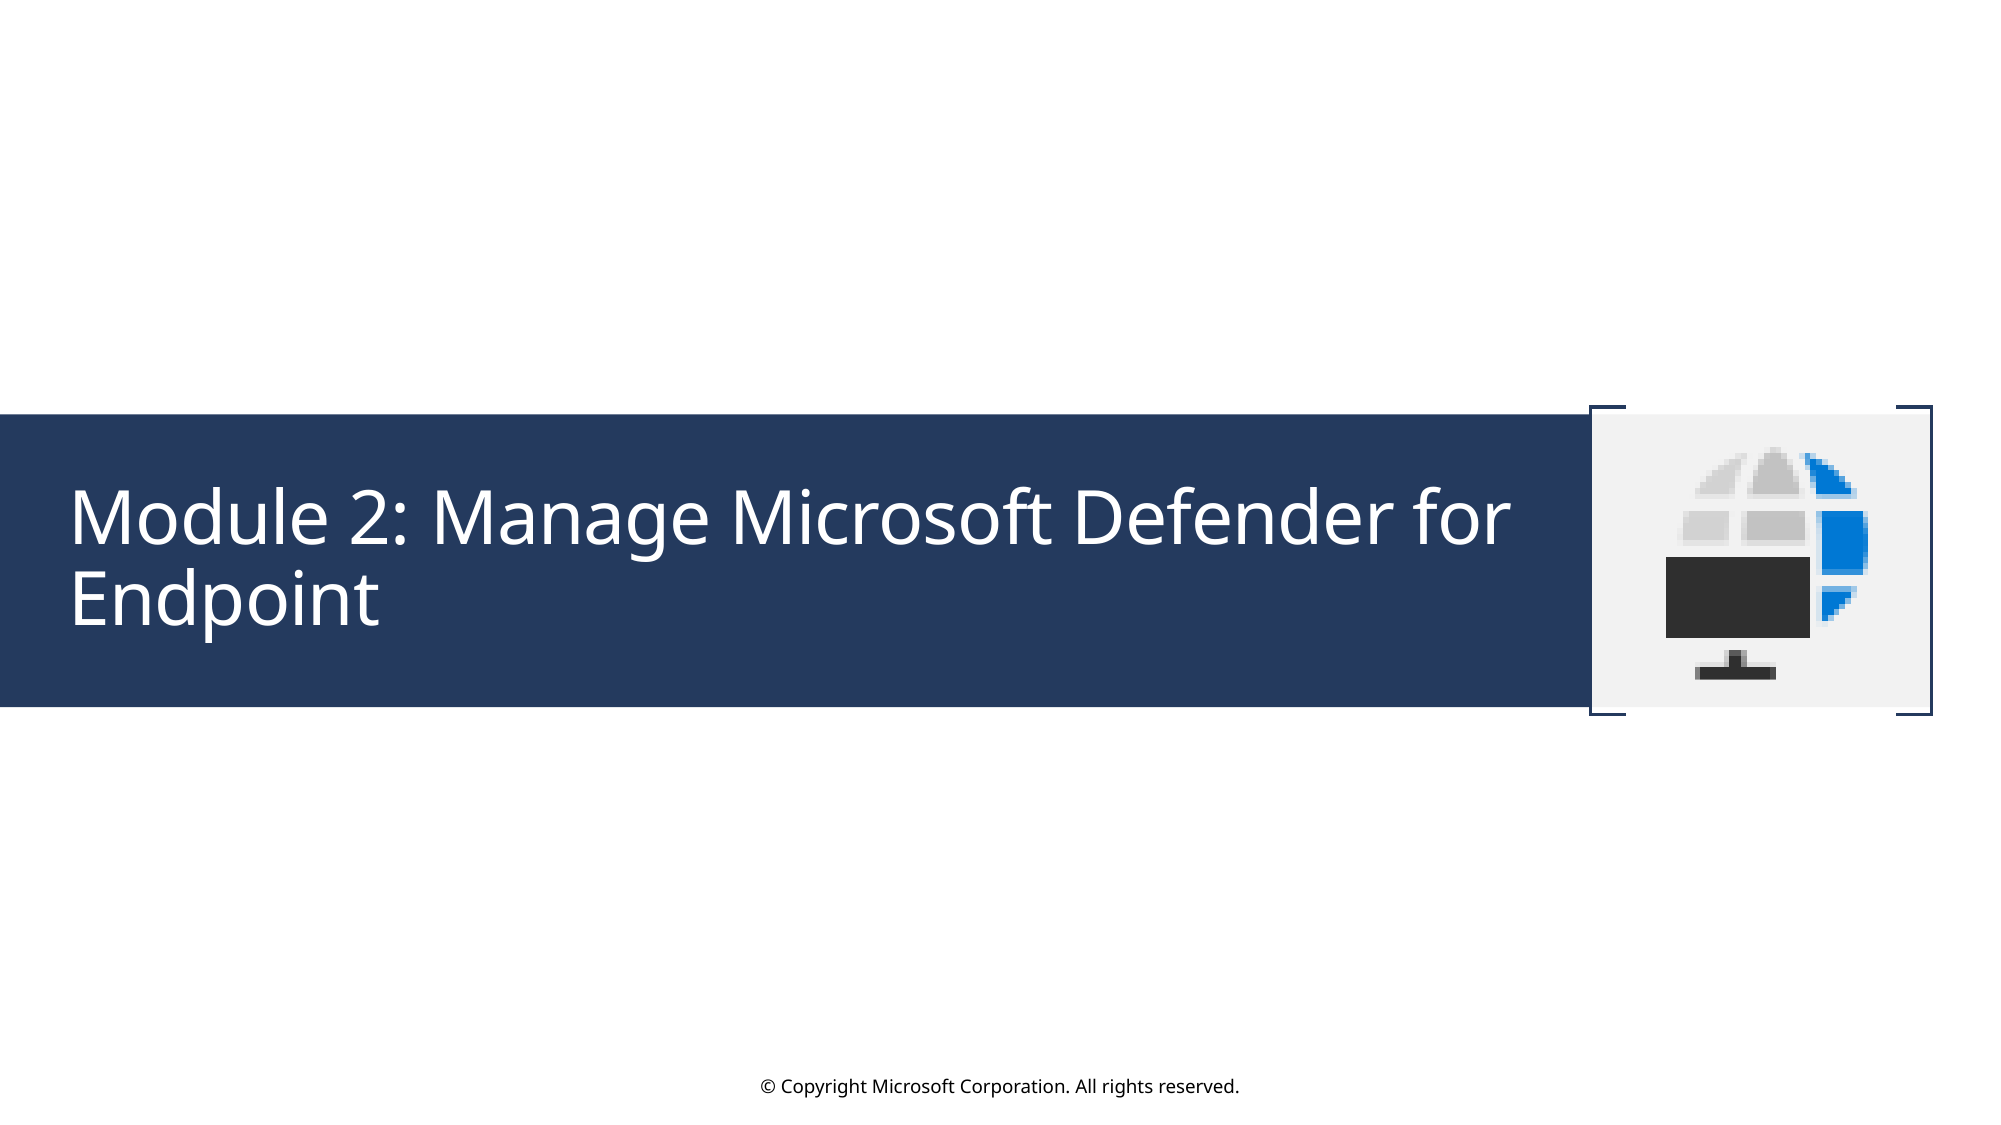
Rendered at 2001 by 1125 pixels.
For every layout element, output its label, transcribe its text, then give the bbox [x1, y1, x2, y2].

title Module 2: Manage Microsoft Defender for Endpoint [68, 414, 1577, 708]
picture [1642, 442, 1881, 680]
